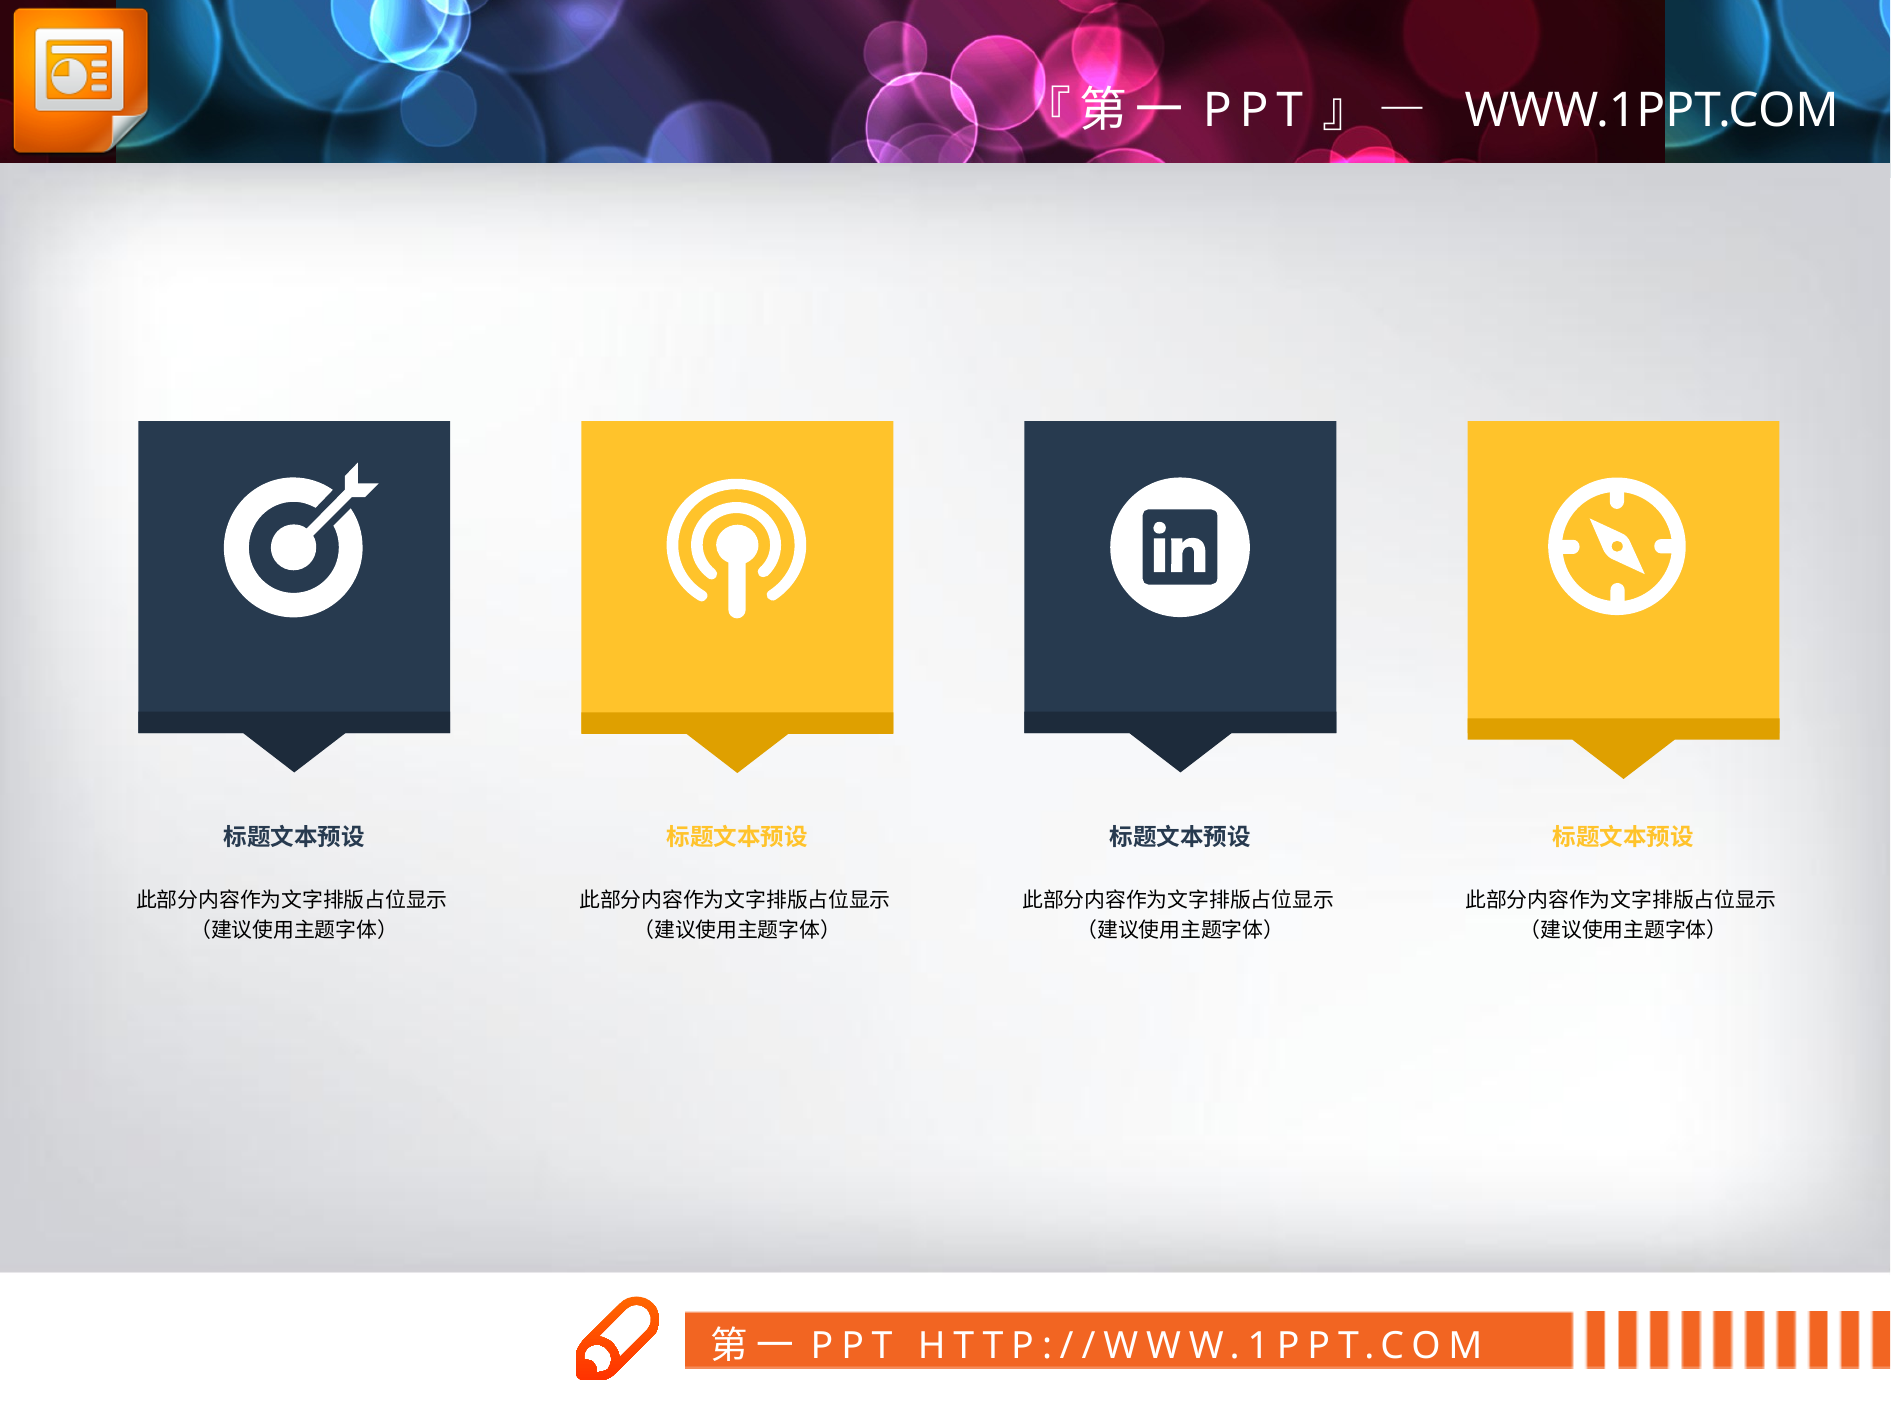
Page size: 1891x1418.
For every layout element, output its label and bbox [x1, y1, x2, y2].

text_box [560, 420, 914, 969]
text_box [1447, 420, 1800, 969]
picture [0, 0, 1891, 1275]
picture [685, 1311, 1891, 1369]
text_box [117, 420, 471, 969]
text_box [1004, 420, 1357, 969]
